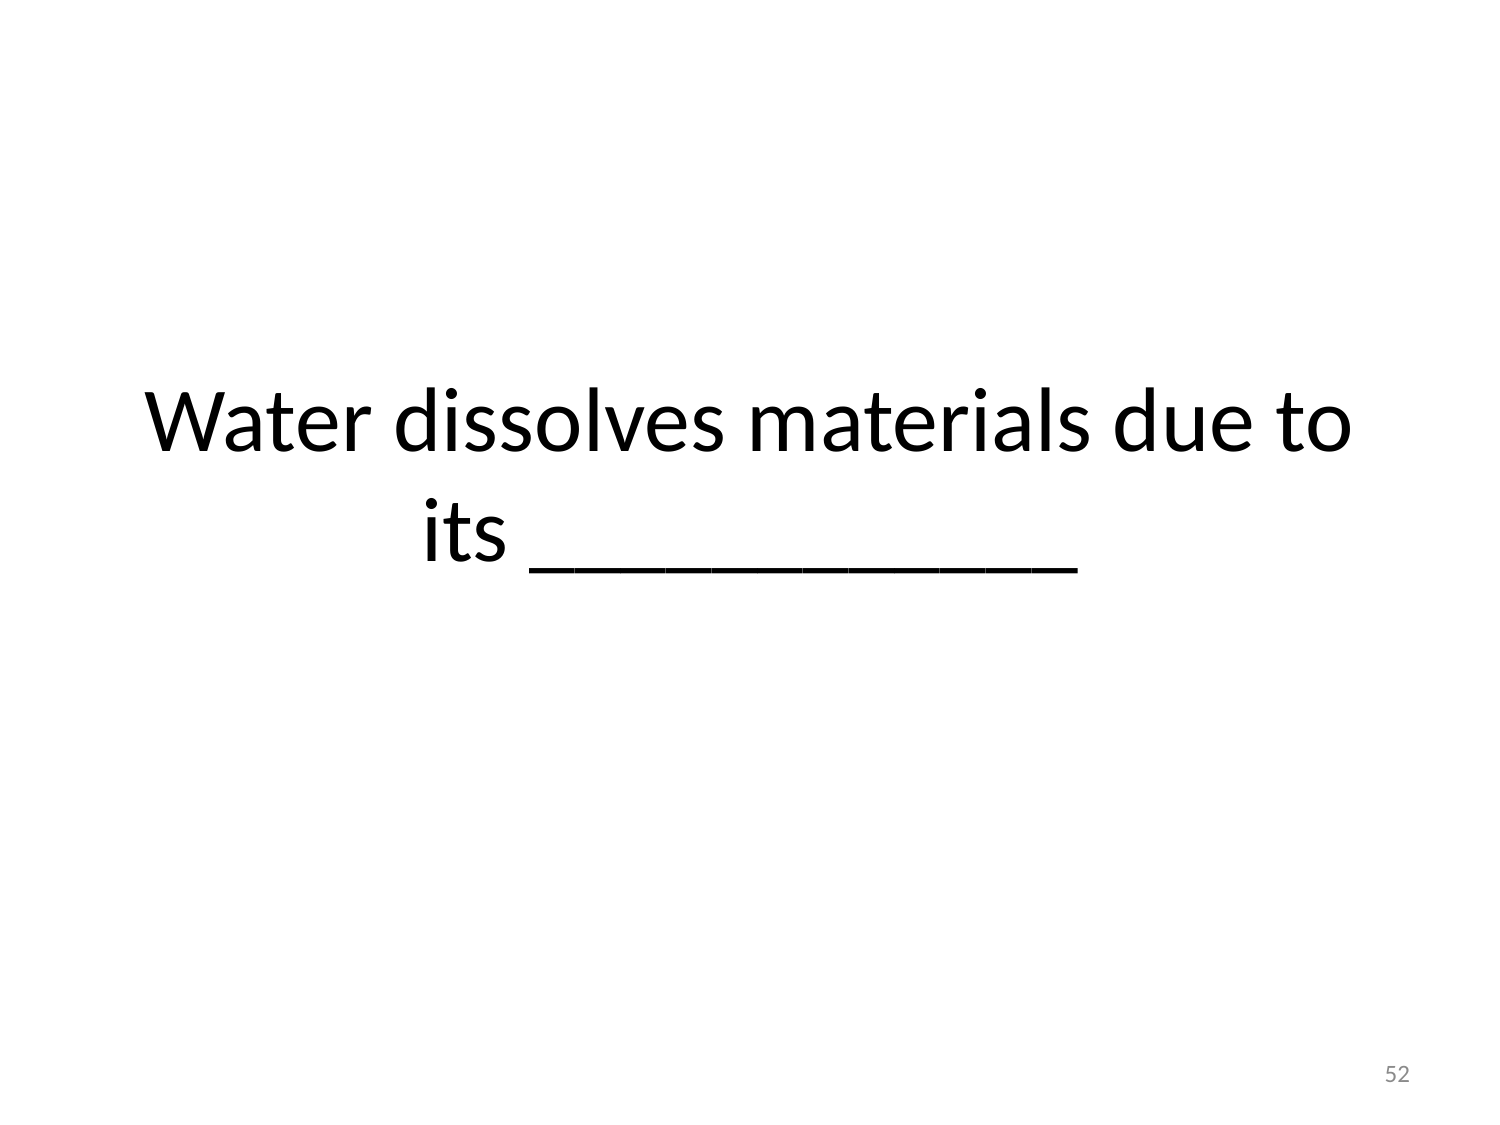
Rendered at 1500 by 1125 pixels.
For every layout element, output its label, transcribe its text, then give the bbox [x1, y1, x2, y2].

title Water dissolves materials due to its ____________ [112, 349, 1388, 591]
slide_number 52 [1074, 1042, 1425, 1103]
